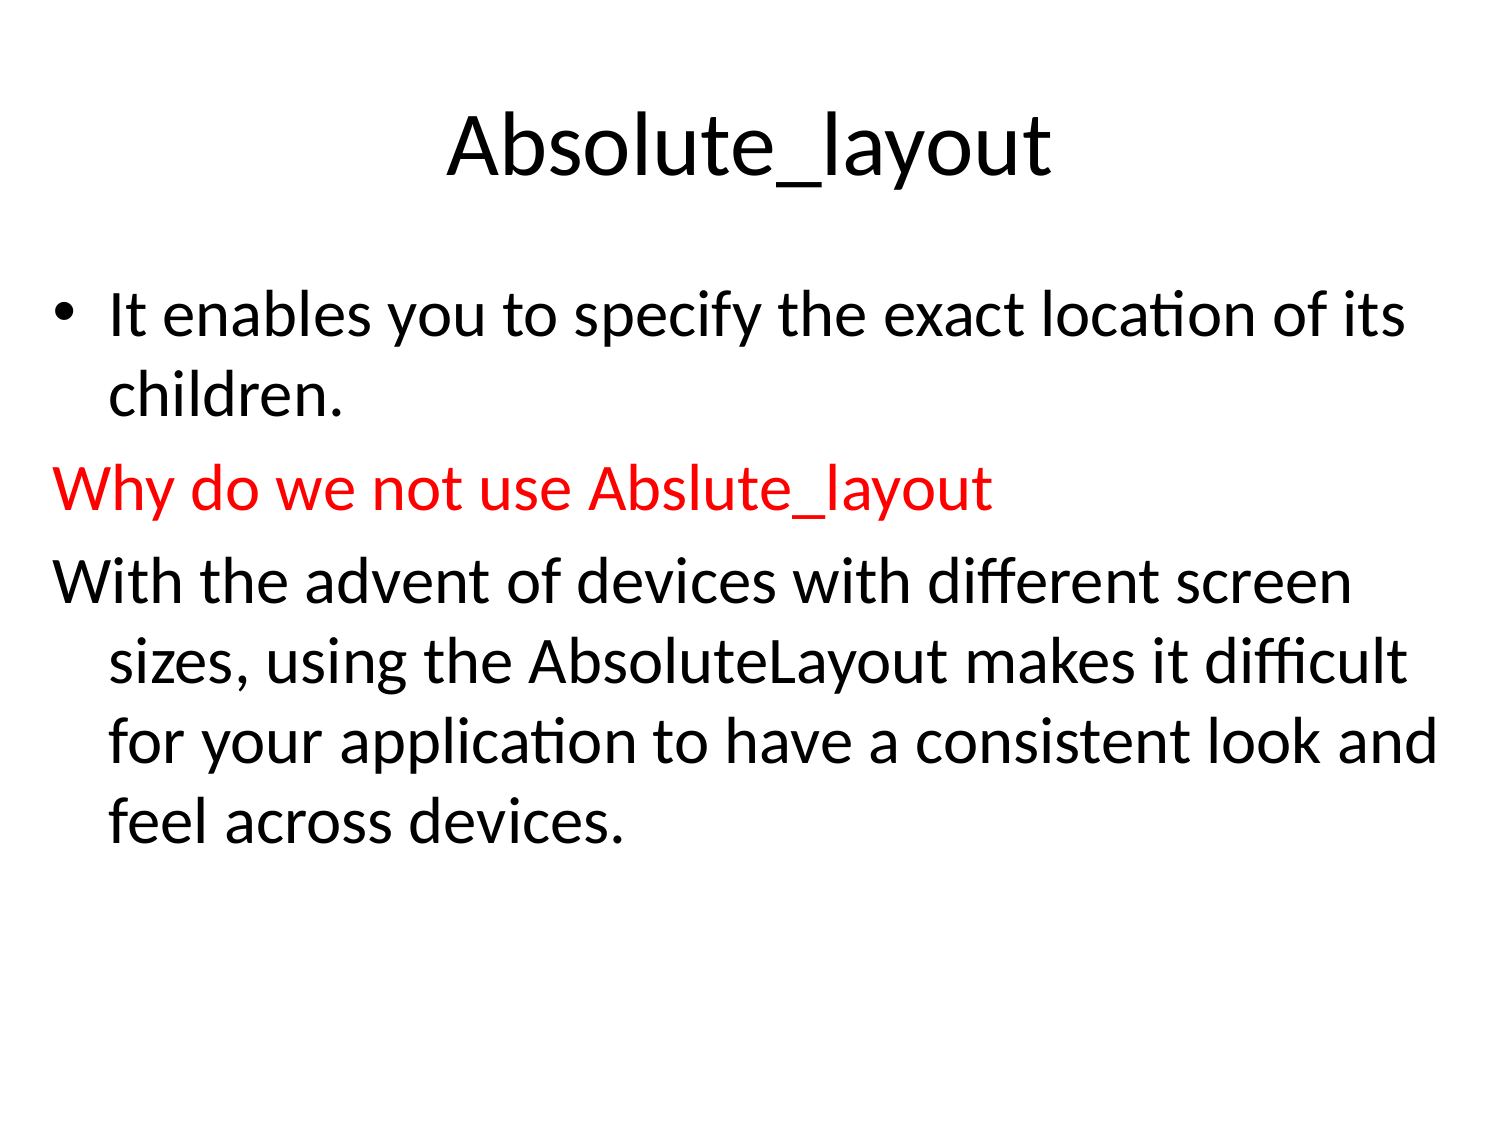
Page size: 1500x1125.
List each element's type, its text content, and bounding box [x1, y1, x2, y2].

title Absolute_layout [75, 45, 1425, 233]
list It enables you to specify the exact location of its children. Why do we not use Abslute_layout With the advent of devices with different screen sizes, using the AbsoluteLayout makes it difficult for your application to have a consistent look and feel across devices. [37, 262, 1500, 1005]
